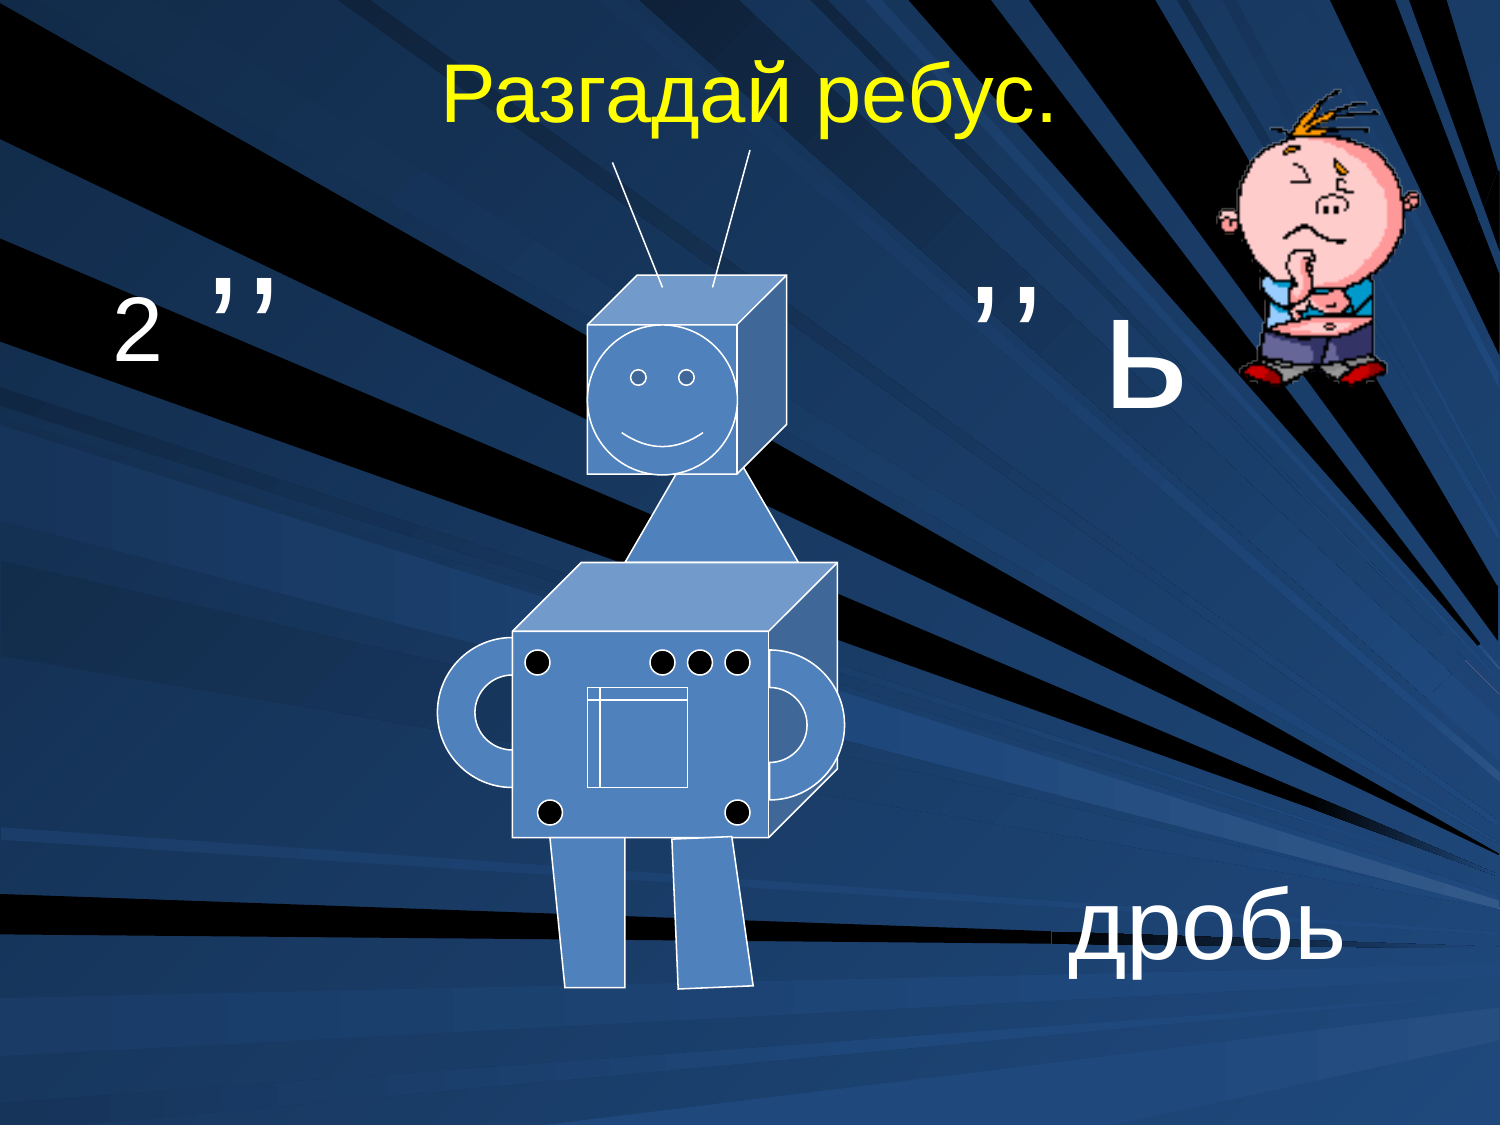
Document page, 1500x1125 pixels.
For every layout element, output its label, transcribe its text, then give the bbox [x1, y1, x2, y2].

text_box [437, 637, 513, 788]
text_box ь [1087, 234, 1205, 450]
text_box [587, 687, 688, 788]
text_box [549, 837, 625, 988]
text_box [587, 275, 660, 390]
text_box [665, 275, 787, 475]
text_box [625, 468, 799, 562]
text_box [587, 324, 738, 475]
picture [1187, 37, 1465, 393]
text_box 2 [97, 262, 179, 388]
text_box [525, 650, 550, 676]
text_box [725, 800, 751, 826]
text_box [650, 650, 676, 676]
text_box [687, 650, 713, 676]
text_box [587, 410, 650, 475]
text_box дробь [1053, 852, 1362, 987]
text_box ,, [187, 137, 302, 333]
text_box ,, [950, 146, 1064, 342]
text_box [537, 800, 563, 826]
text_box [512, 562, 838, 838]
text_box [769, 649, 845, 800]
text_box [725, 650, 751, 676]
text_box [671, 836, 754, 989]
title Разгадай ребус. [74, 45, 1182, 234]
